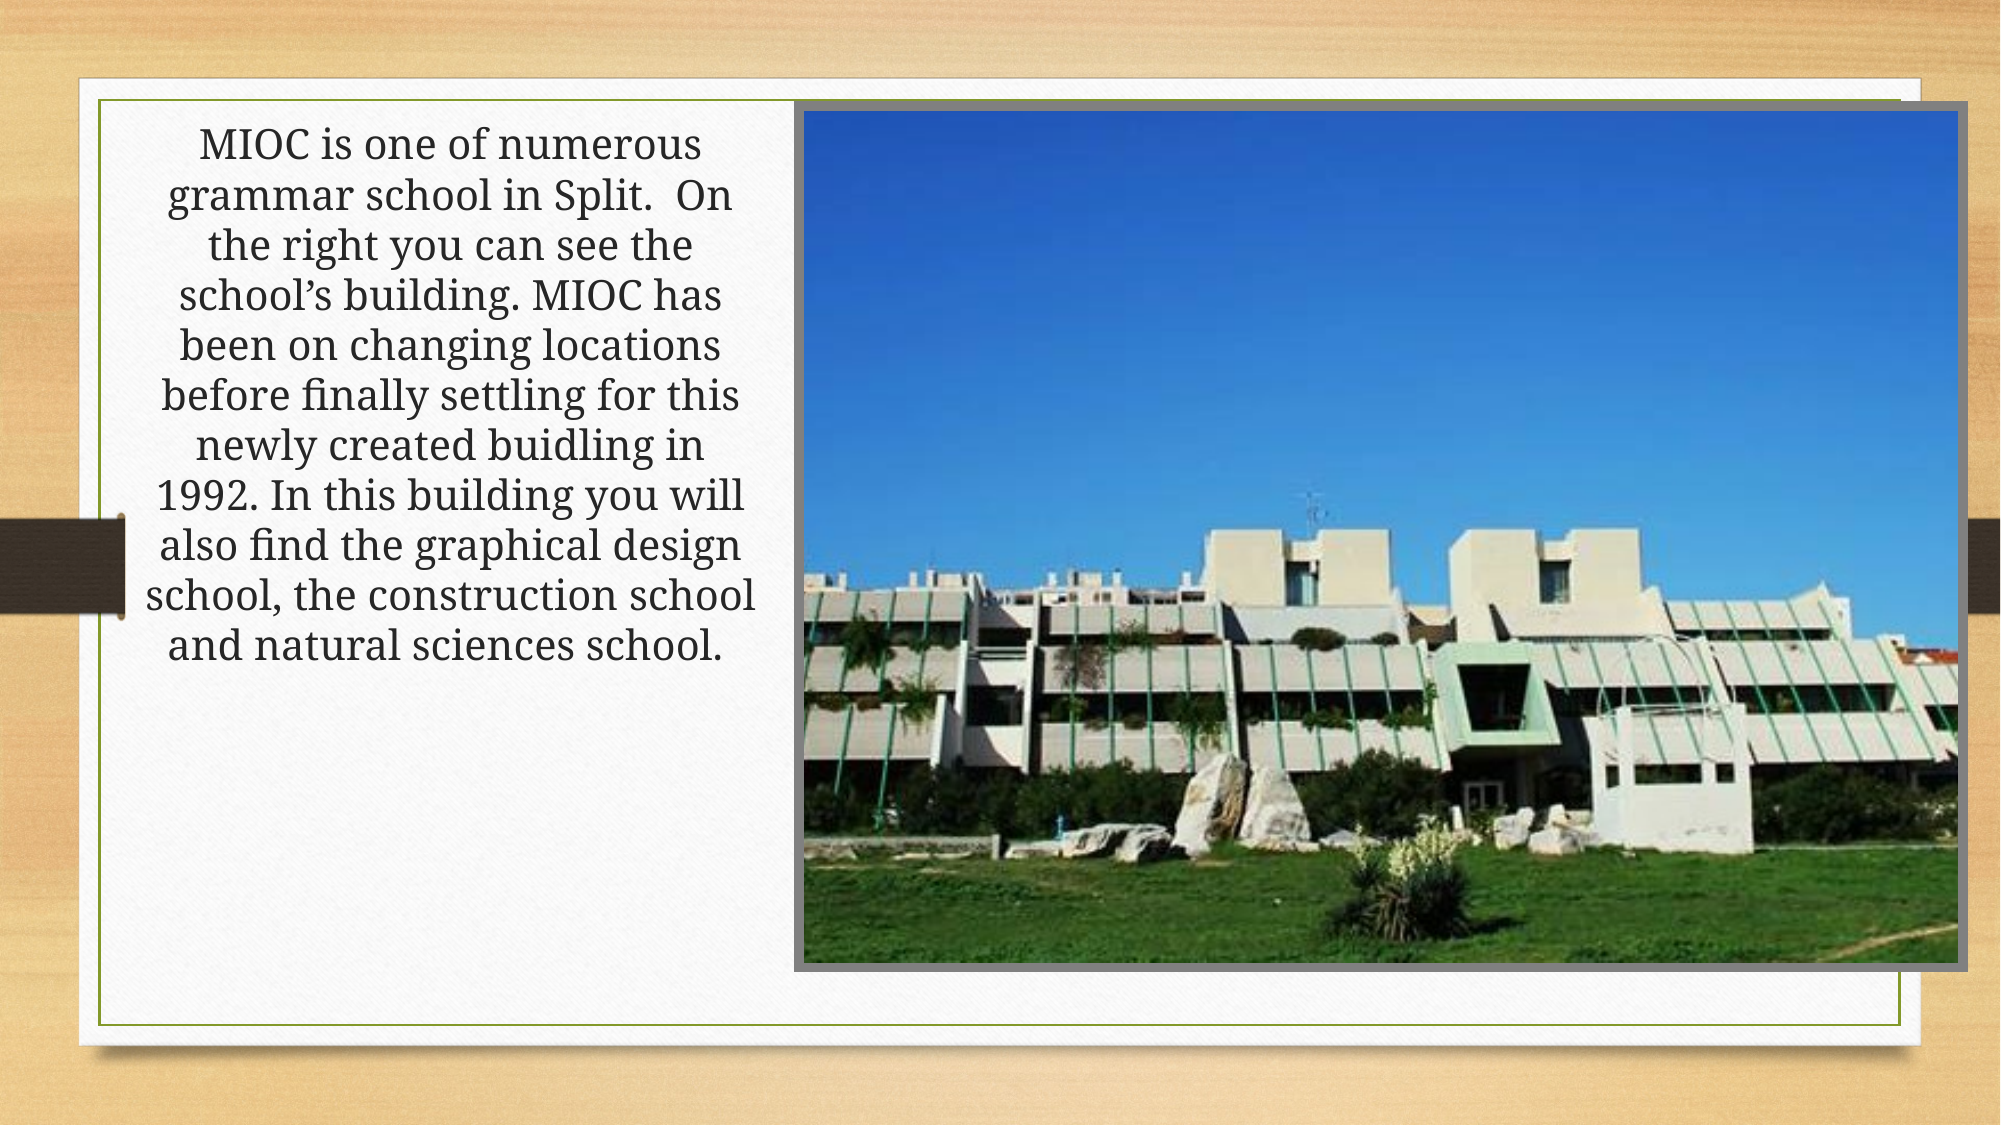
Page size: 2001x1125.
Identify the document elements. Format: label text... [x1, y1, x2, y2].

list MIOC is one of numerous grammar school in Split. On the right you can see the school’s building. MIOC has been on changing locations before finally settling for this newly created buidling in 1992. In this building you will also find the graphical design school, the construction school and natural sciences school. [128, 110, 774, 999]
picture [0, 0, 2001, 1125]
